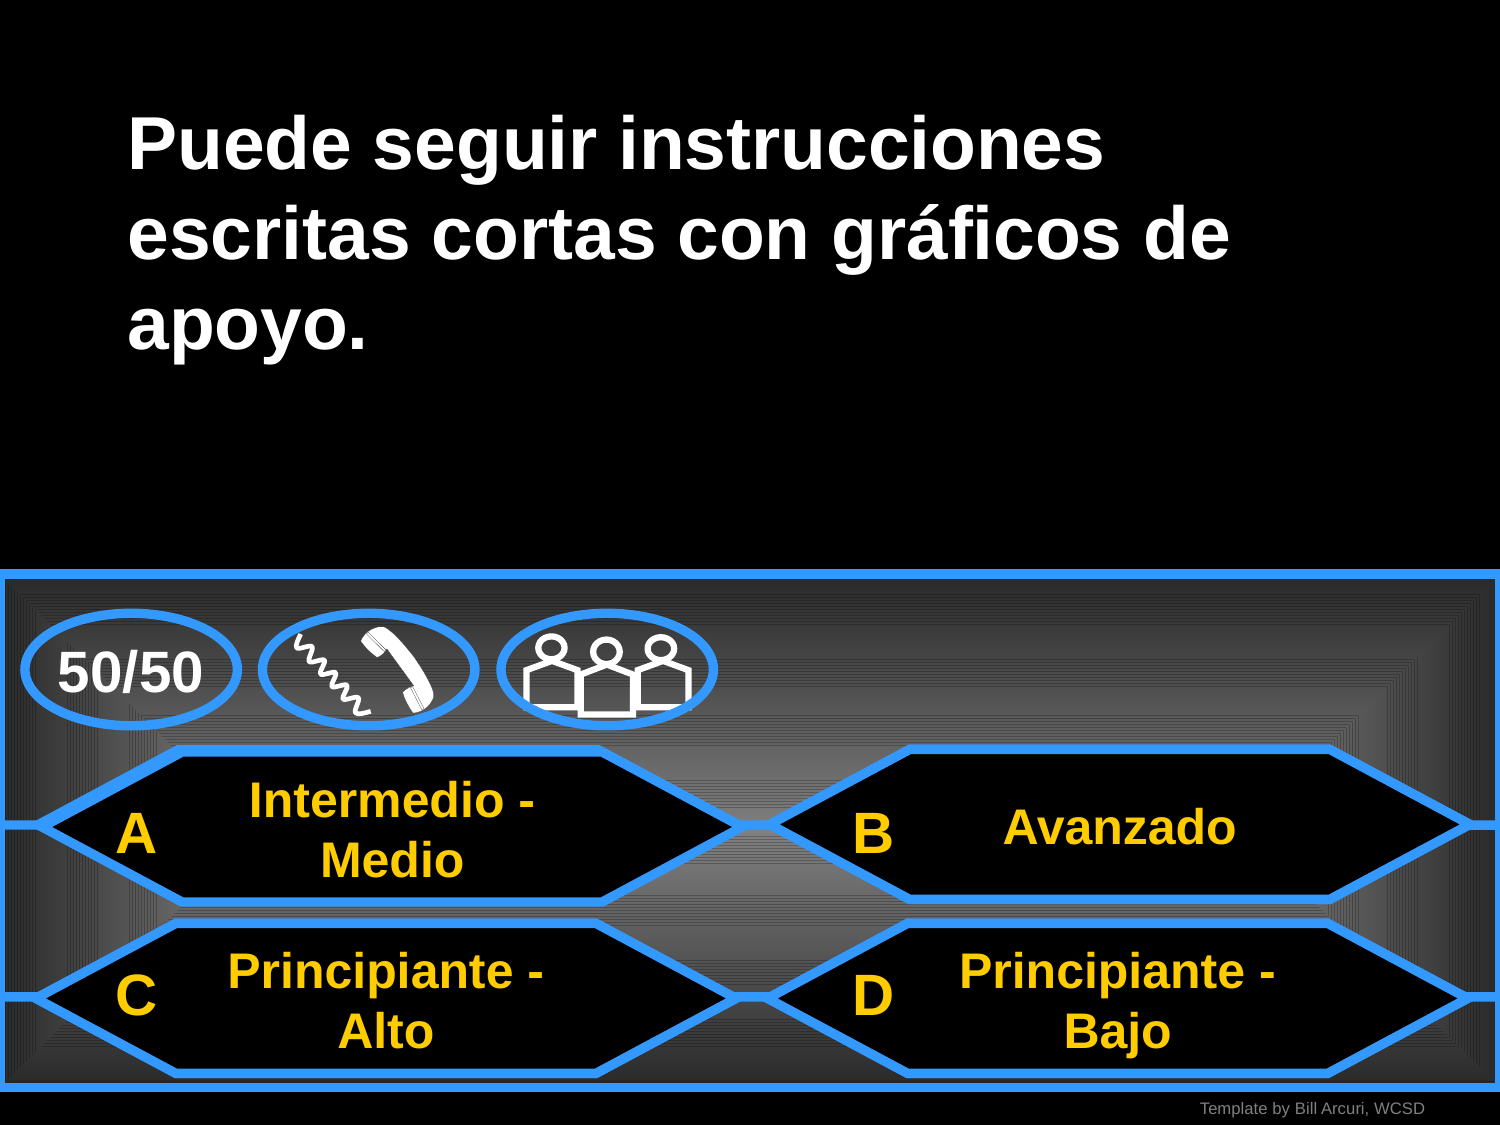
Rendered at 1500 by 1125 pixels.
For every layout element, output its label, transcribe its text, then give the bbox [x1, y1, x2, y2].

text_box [526, 636, 689, 715]
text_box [324, 624, 435, 730]
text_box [0, 573, 1500, 1088]
title Puede seguir instrucciones escritas cortas con gráficos de apoyo. [112, 87, 1382, 373]
slide_number Template by Bill Arcuri, WCSD [1052, 1096, 1441, 1125]
